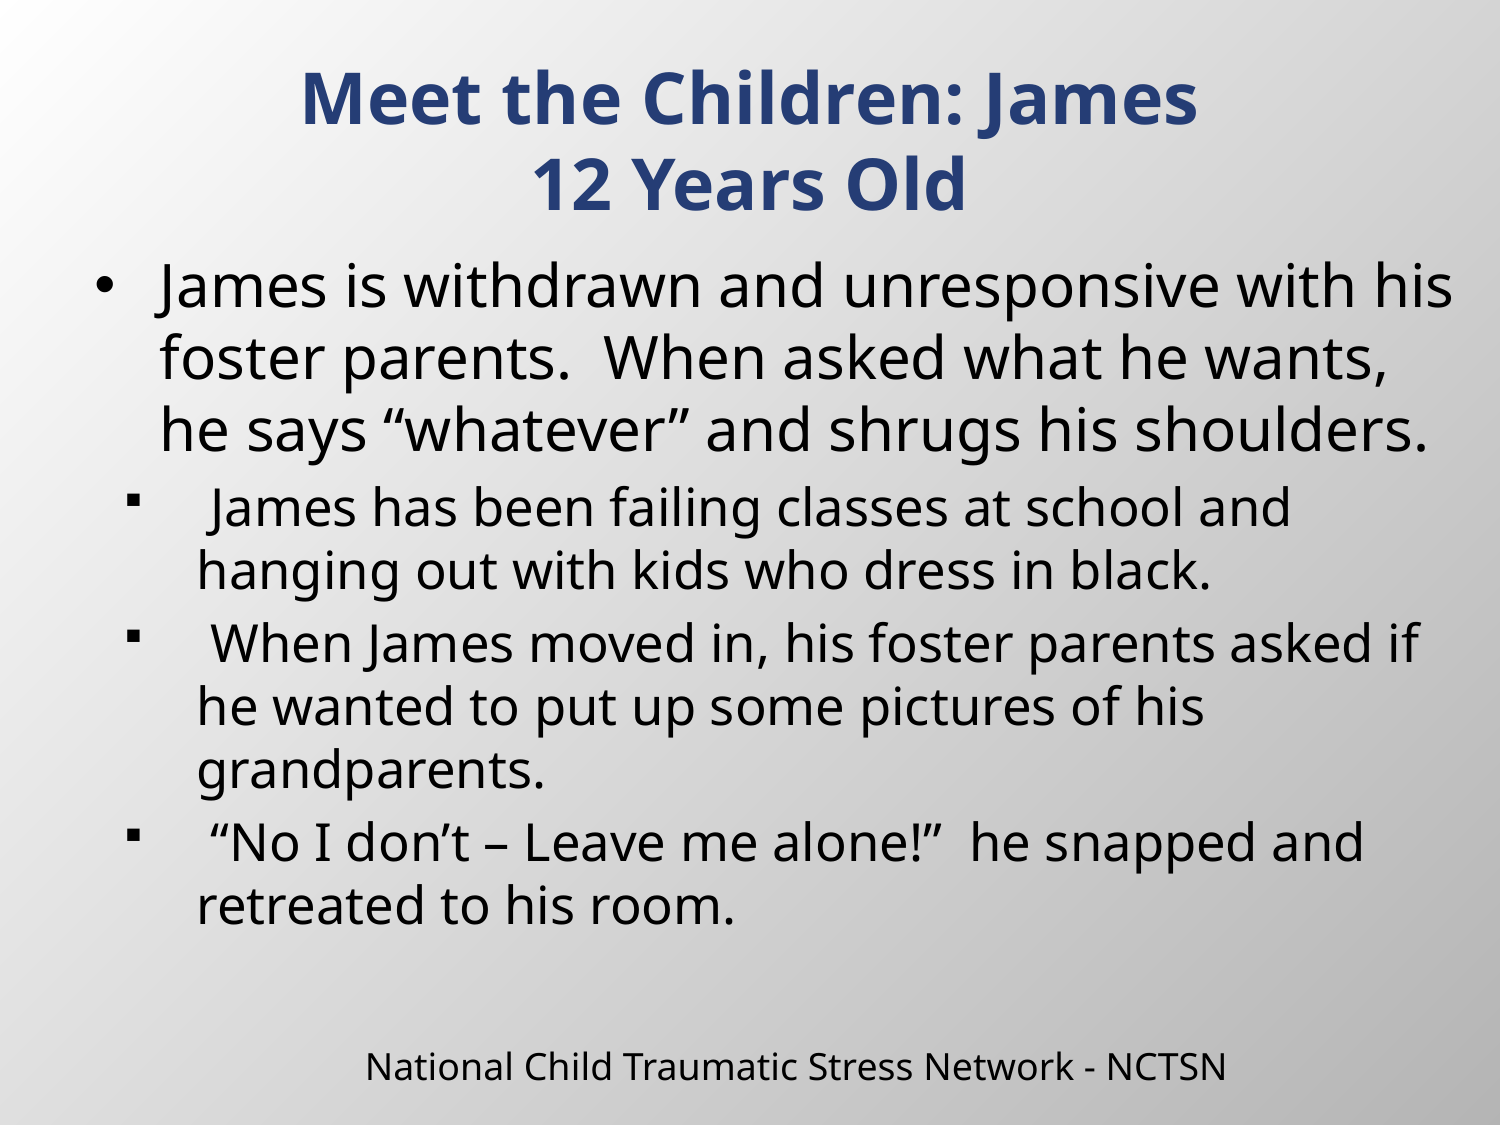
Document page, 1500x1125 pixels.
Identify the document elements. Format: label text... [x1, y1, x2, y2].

list James is withdrawn and unresponsive with his foster parents. When asked what he wants, he says “whatever” and shrugs his shoulders. James has been failing classes at school and hanging out with kids who dress in black. When James moved in, his foster parents asked if he wanted to put up some pictures of his grandparents. “No I don’t – Leave me alone!” he snapped and retreated to his room. [57, 239, 1475, 1015]
title Meet the Children: James 12 Years Old [75, 45, 1425, 233]
text_box National Child Traumatic Stress Network - NCTSN [349, 1035, 1457, 1096]
